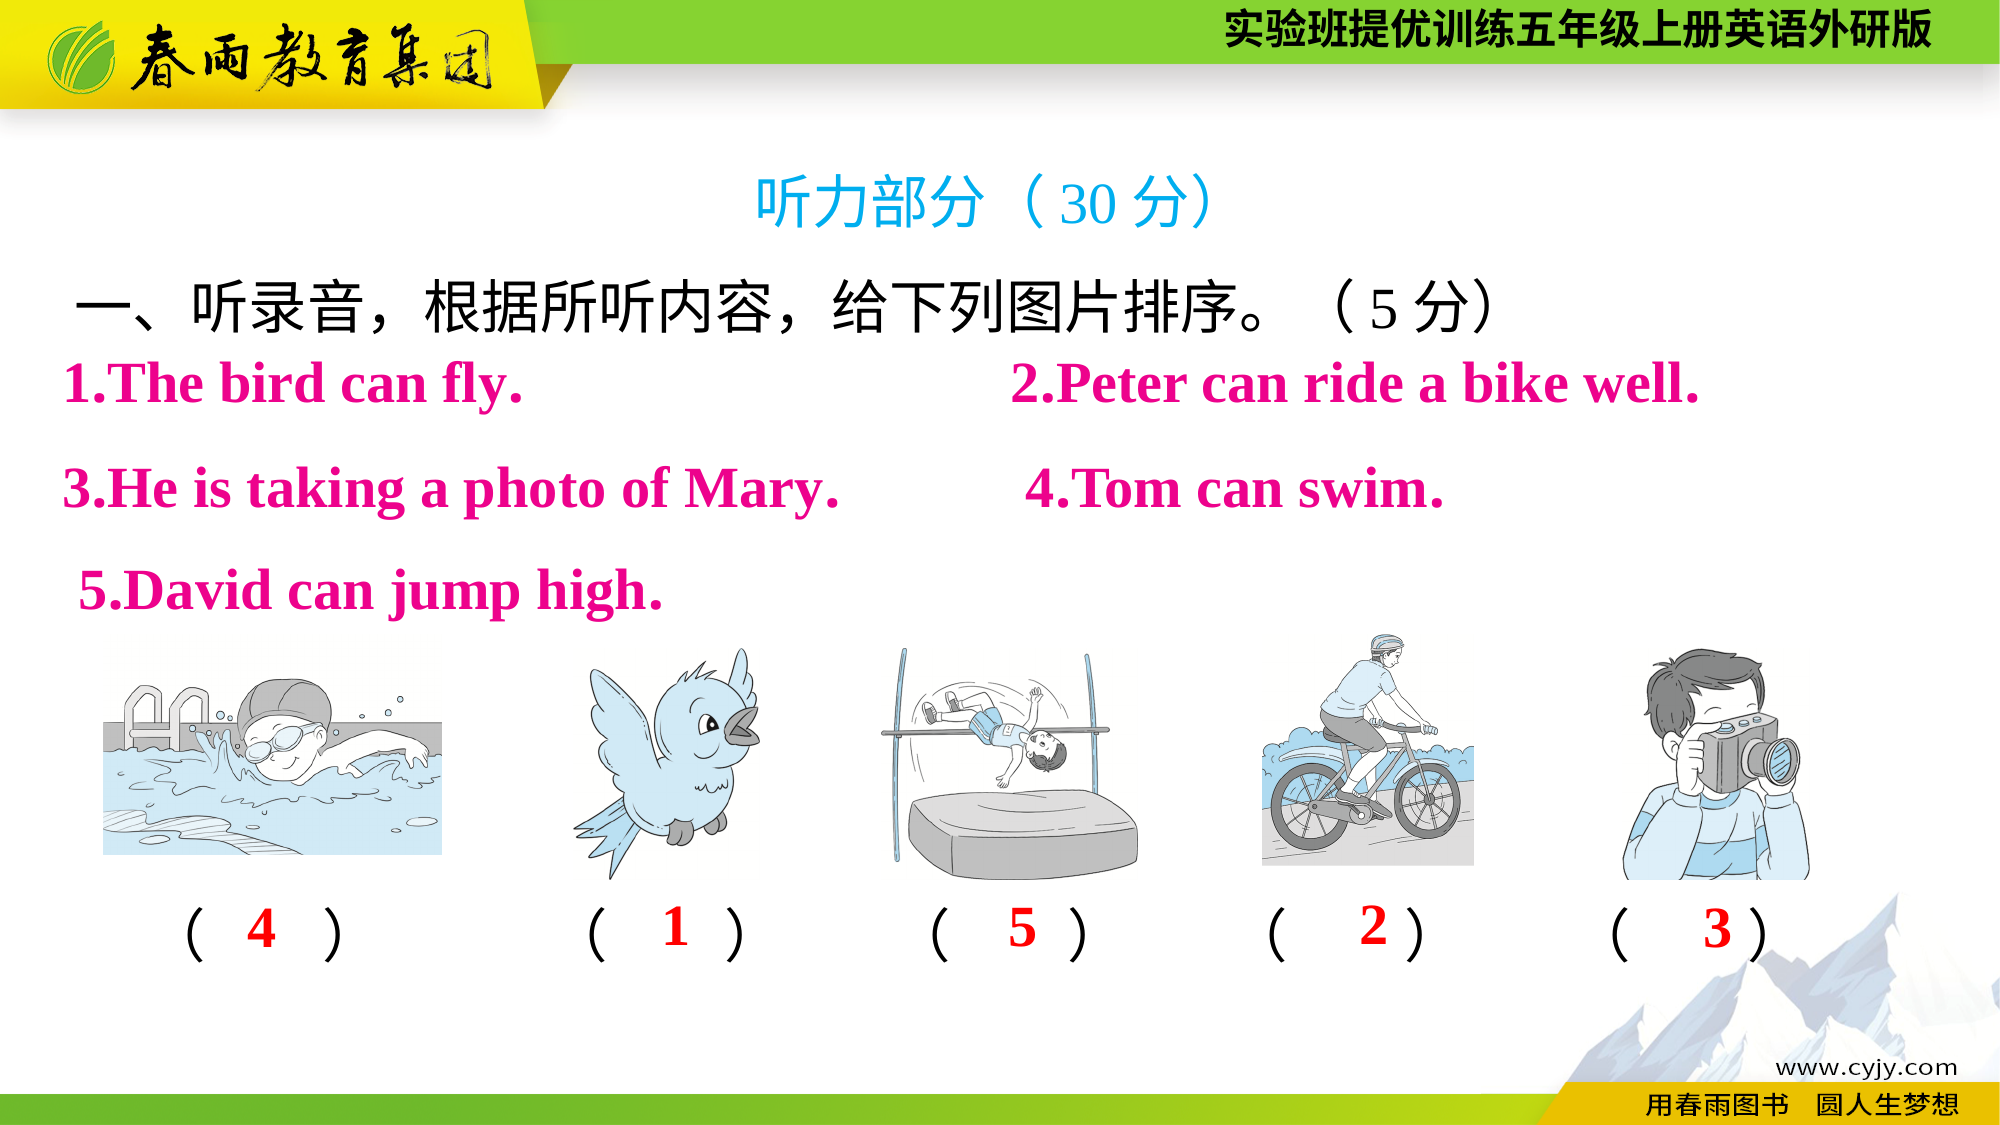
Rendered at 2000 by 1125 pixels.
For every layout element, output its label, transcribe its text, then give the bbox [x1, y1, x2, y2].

text_box 1.The bird can fly. 2.Peter can ride a bike well. 3.He is taking a photo of Mary. [47, 301, 1944, 527]
text_box 5.David can jump high. [63, 509, 680, 629]
text_box 4.Tom can swim. [1010, 406, 1460, 527]
picture [0, 0, 2000, 1125]
list 听力部分（30分） 一、听录音，根据所听内容，给下列图片排序。（5分） （ ） （ ） （ ） （ ） （ ） [59, 122, 1944, 301]
list 听力部分（30分） 一、听录音，根据所听内容，给下列图片排序。（5分） （ ） （ ） （ ） （ ） （ ） [59, 527, 1944, 986]
text_box 3 [1688, 888, 1748, 967]
text_box 1 [646, 888, 721, 965]
text_box 2 [1344, 878, 1404, 964]
text_box 5 [994, 888, 1068, 966]
text_box 4 [232, 882, 292, 967]
